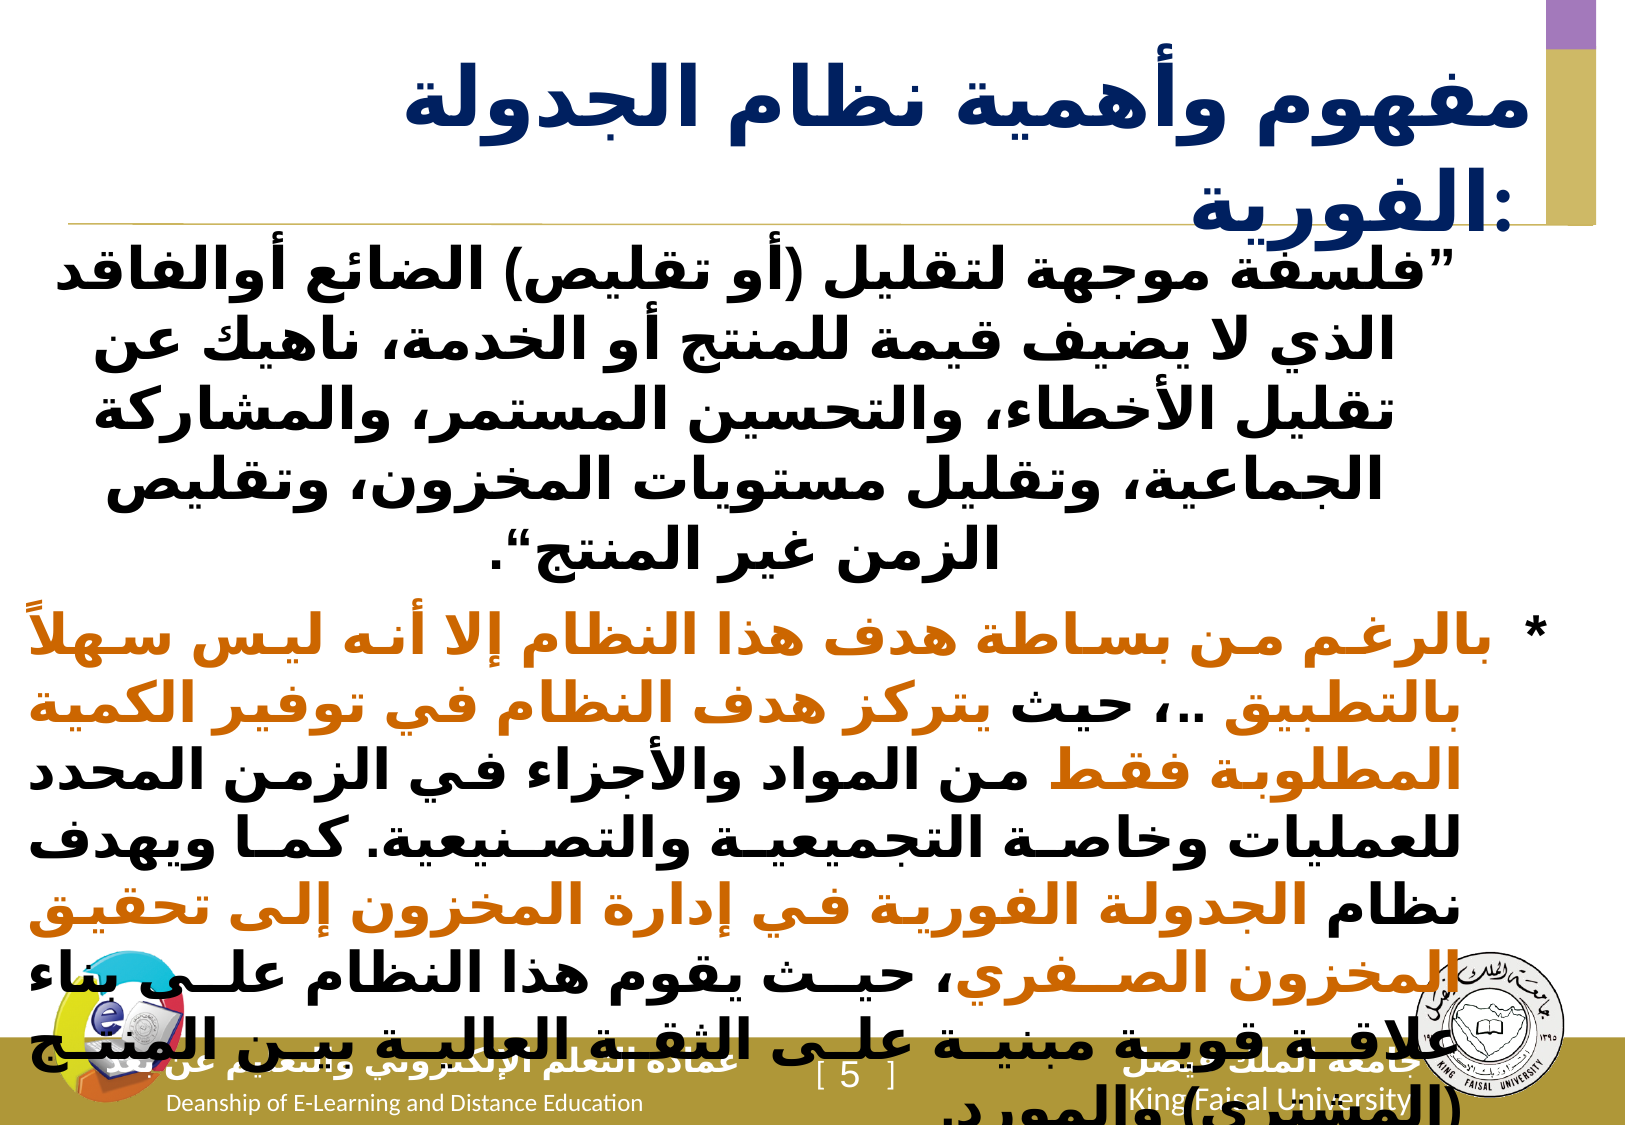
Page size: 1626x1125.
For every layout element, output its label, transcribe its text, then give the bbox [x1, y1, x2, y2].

text_box ”فلسفة موجهة لتقليل (أو تقليص) الضائع أوالفاقد الذي لا يضيف قيمة للمنتج أو الخدمة، ناهيك عن تقليل الأخطاء، والتحسين المستمر، والمشاركة الجماعية، وتقليل مستويات المخزون، وتقليص الزمن غير المنتج“. * بالرغم من بساطة هدف هذا النظام إلا أنه ليس سهلاً بالتطبيق ..، حيث يتركز هدف النظام في توفير الكمية المطلوبة فقط من المواد والأجزاء في الزمن المحدد للعمليات وخاصة التجميعية والتصنيعية. كما ويهدف نظام الجدولة الفورية في إدارة المخزون إلى تحقيق المخزون الصفري، حيث يقوم هذا النظام على بناء علاقة قوية مبنية على الثقة العالية بين المنتج (المشتري) والمورد. * إن ضعف أو عدم التعاون في مجال التوريد الفوري يجلب معه الكثير من المشاكل المعقدة بالنسبة للمنتج، فإذا لم يتوفر مخزون الأمان في مثل هذه الحالة سوف تتوقف العمليات بسبب نفاذ (أو تأخر توريد) المخزون. [12, 223, 1563, 1125]
title مفهوم وأهمية نظام الجدولة الفورية: [87, 49, 1551, 223]
picture [1563, 949, 1567, 1100]
